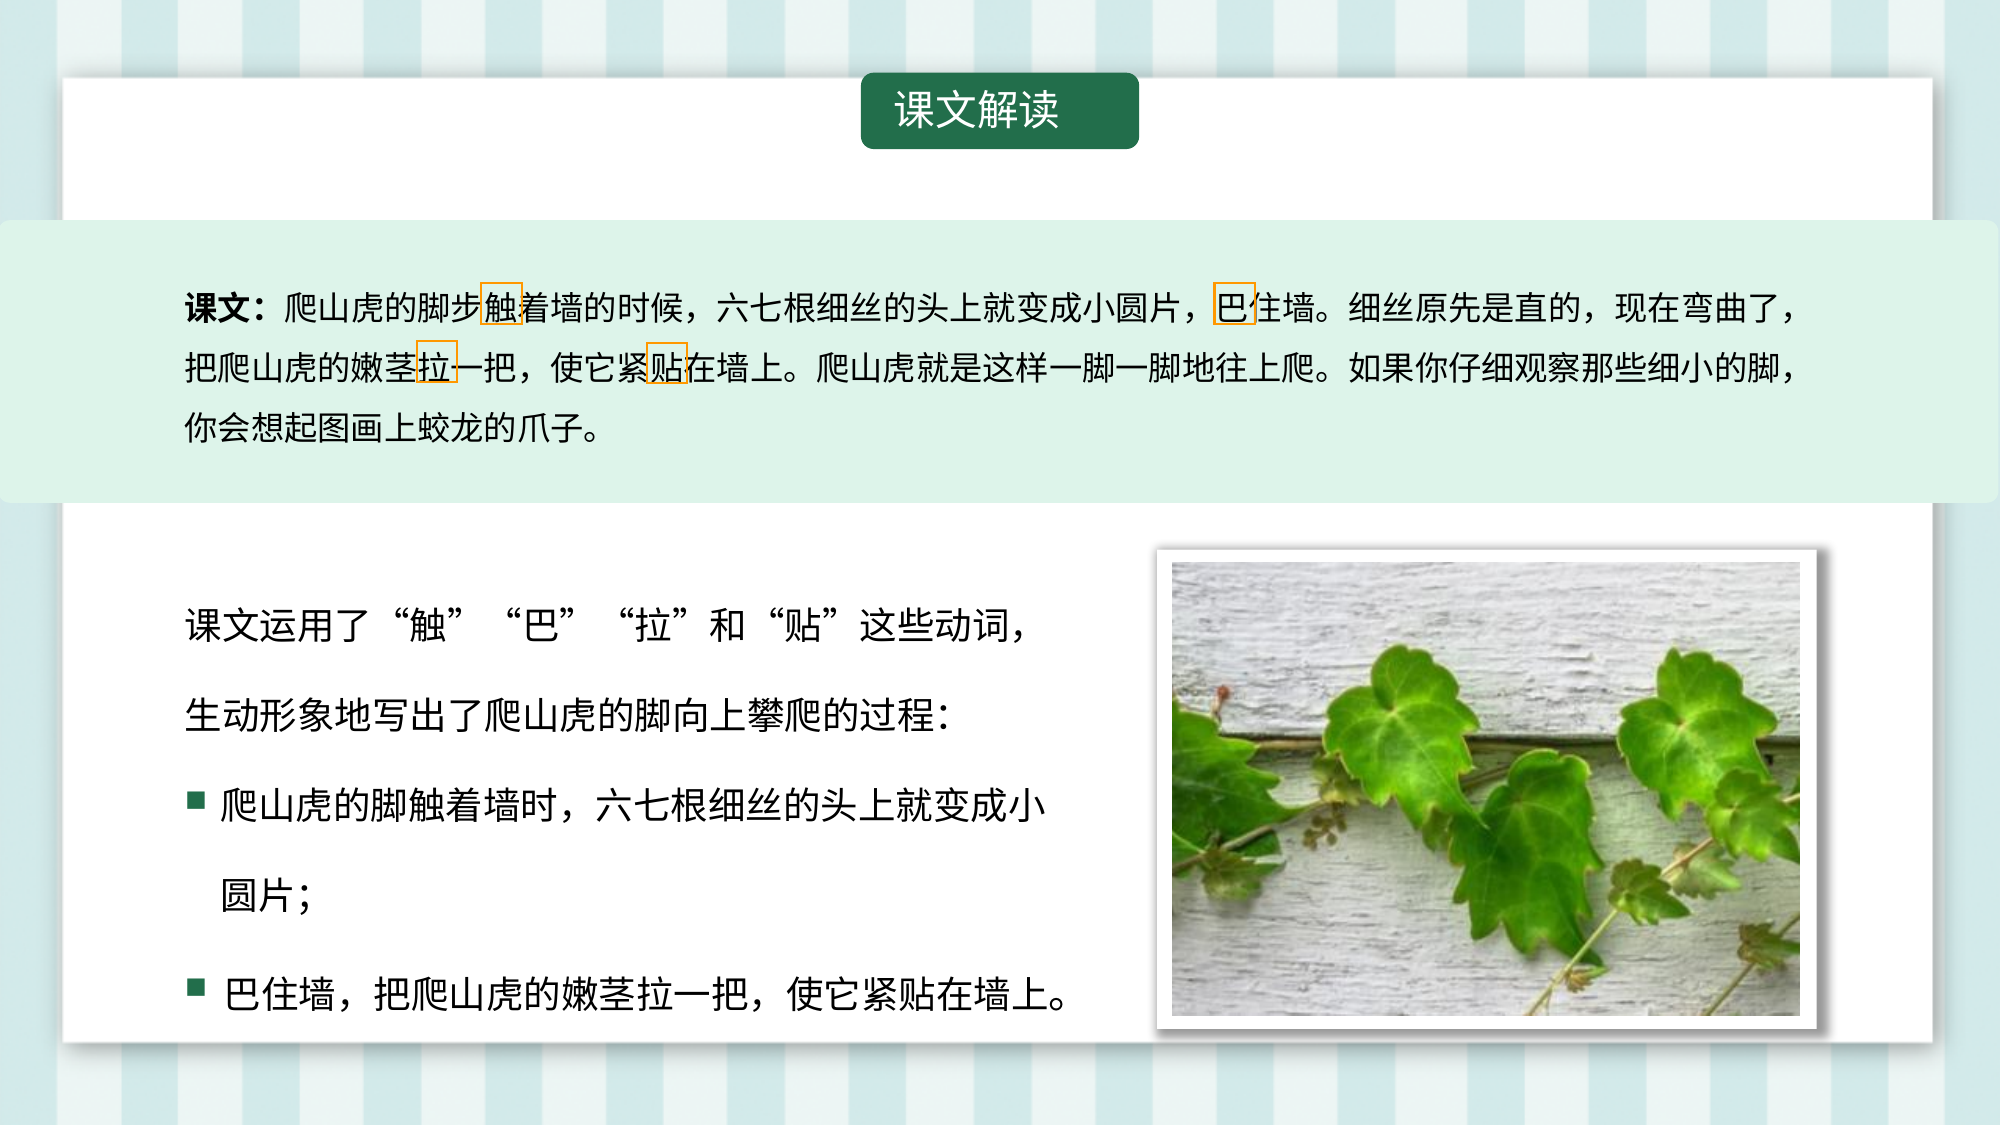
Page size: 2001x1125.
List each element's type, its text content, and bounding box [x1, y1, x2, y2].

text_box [860, 72, 1140, 150]
text_box 课文：爬山虎的脚步触着墙的时候，六七根细丝的头上就变成小圆片，巴住墙。细丝原先是直的，现在弯曲了，把爬山虎的嫩茎拉一把，使它紧贴在墙上。爬山虎就是这样一脚一脚地往上爬。如果你仔细观察那些细小的脚，你会想起图画上蛟龙的爪子。 [170, 260, 1828, 455]
text_box 课文运用了“触”“巴”“拉”和“贴”这些动词，生动形象地写出了爬山虎的脚向上攀爬的过程： 爬山虎的脚触着墙时，六七根细丝的头上就变成小圆片； 巴住墙，把爬山虎的嫩茎拉一把，使它紧贴在墙上。 [170, 549, 1073, 1025]
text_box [1157, 549, 1817, 1029]
text_box [1213, 282, 1256, 325]
text_box [480, 282, 523, 325]
text_box [646, 342, 688, 384]
text_box [0, 219, 2000, 504]
picture [0, 0, 2000, 228]
picture [0, 495, 2000, 1125]
text_box [416, 340, 458, 383]
